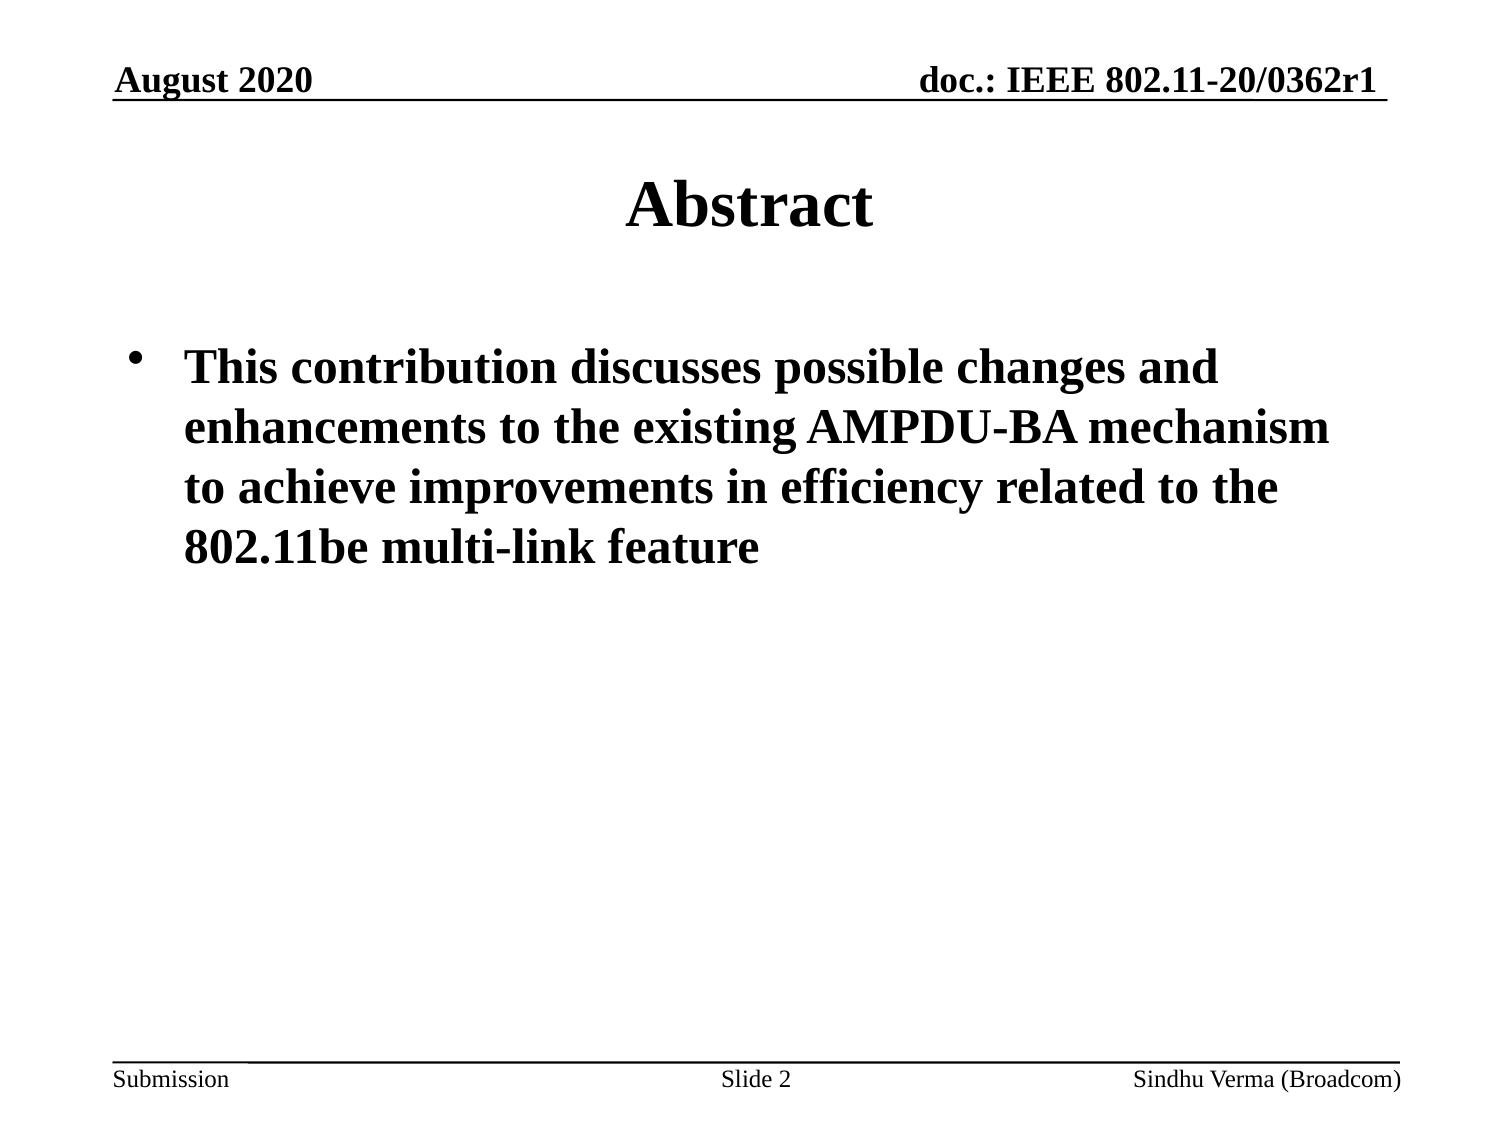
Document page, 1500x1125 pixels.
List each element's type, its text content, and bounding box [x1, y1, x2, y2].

title Abstract [112, 112, 1388, 288]
footer Sindhu Verma (Broadcom) [1129, 1061, 1402, 1093]
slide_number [114, 54, 316, 101]
list This contribution discusses possible changes and enhancements to the existing AMPDU-BA mechanism to achieve improvements in efficiency related to the 802.11be multi-link feature [112, 326, 1388, 1002]
slide_number Slide 2 [712, 1061, 800, 1093]
